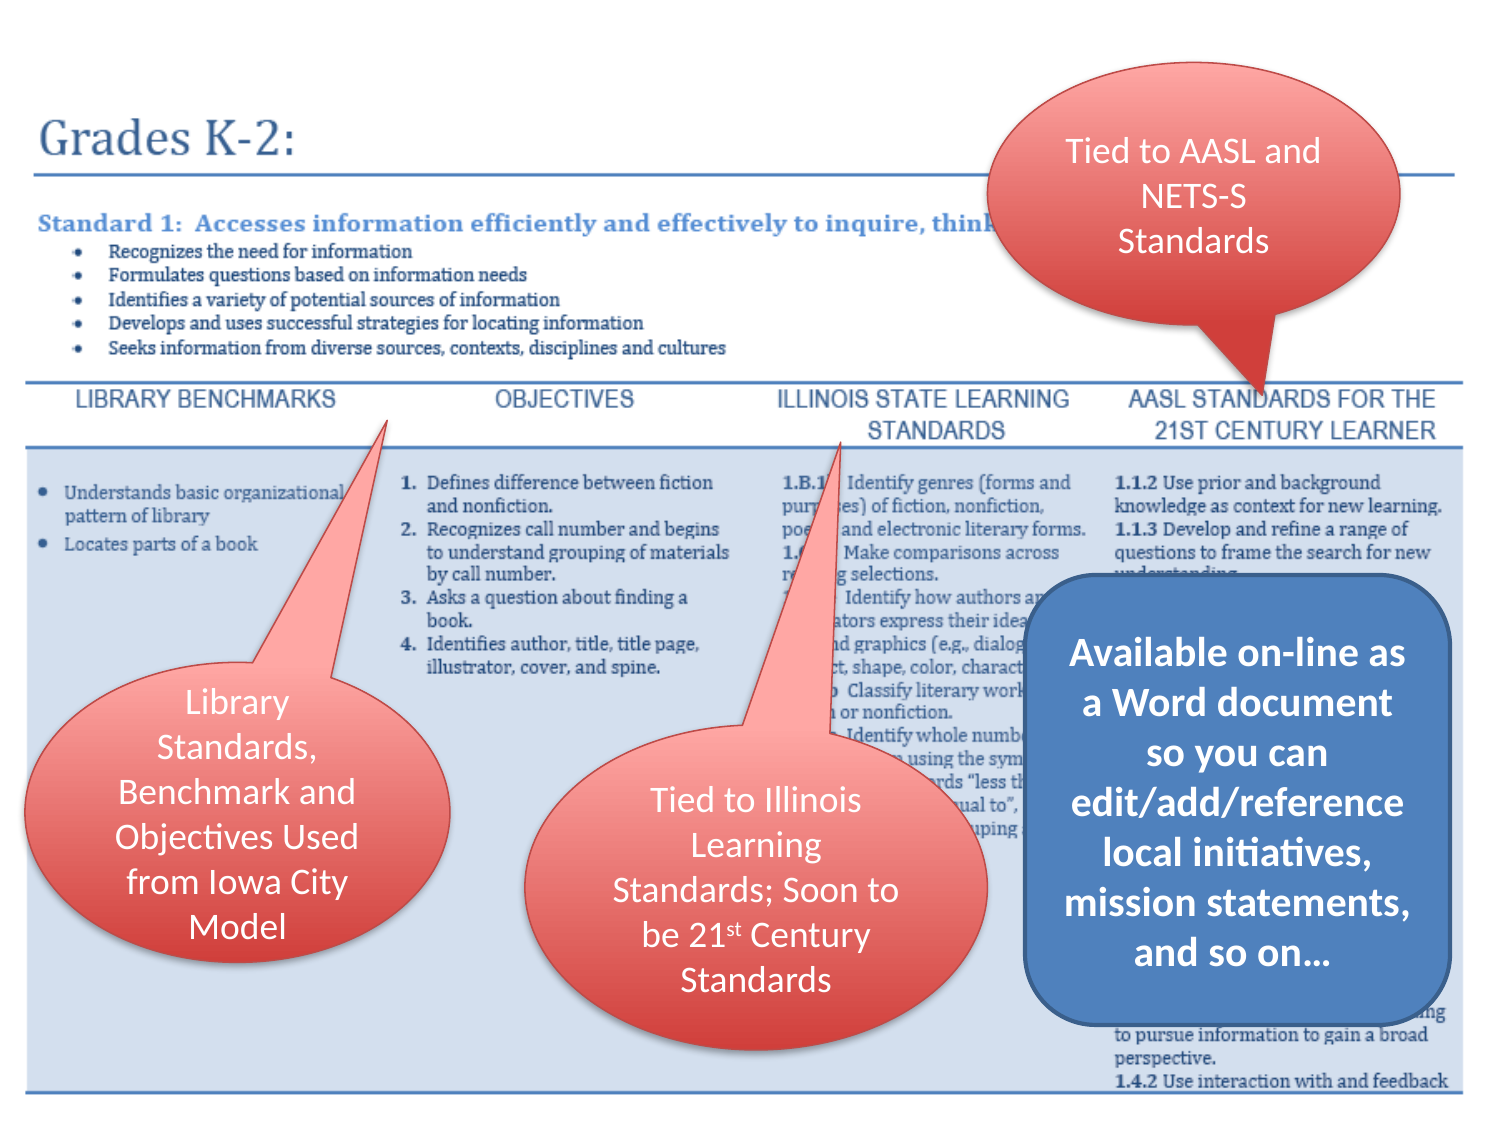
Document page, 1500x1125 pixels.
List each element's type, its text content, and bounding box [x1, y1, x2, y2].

picture [24, 112, 1476, 1104]
text_box Tied to AASL and NETS-S Standards [1033, 61, 1354, 110]
